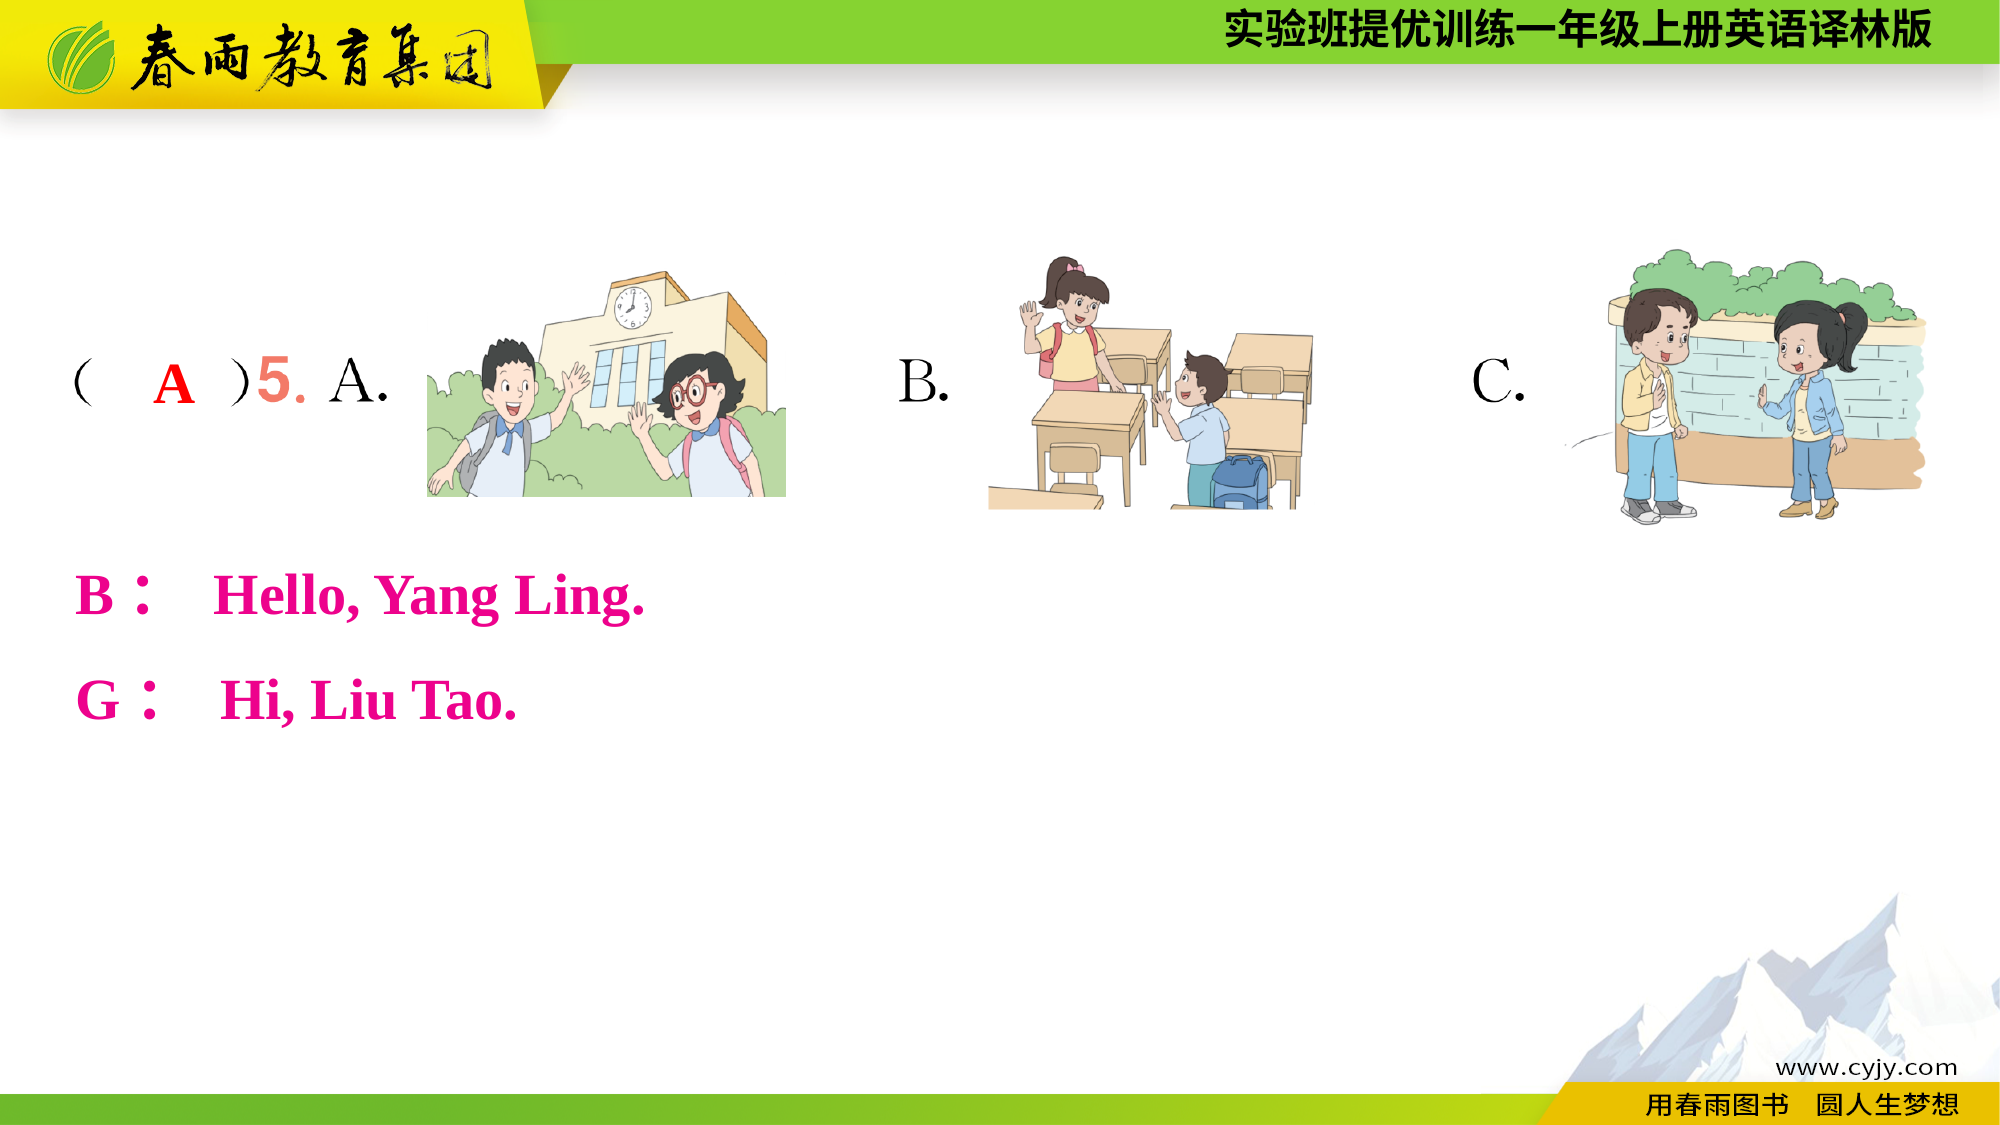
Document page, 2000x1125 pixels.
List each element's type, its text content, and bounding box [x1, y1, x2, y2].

list B： Hello, Yang Ling. G： Hi, Liu Tao. [60, 544, 1945, 728]
picture [0, 0, 2000, 1125]
